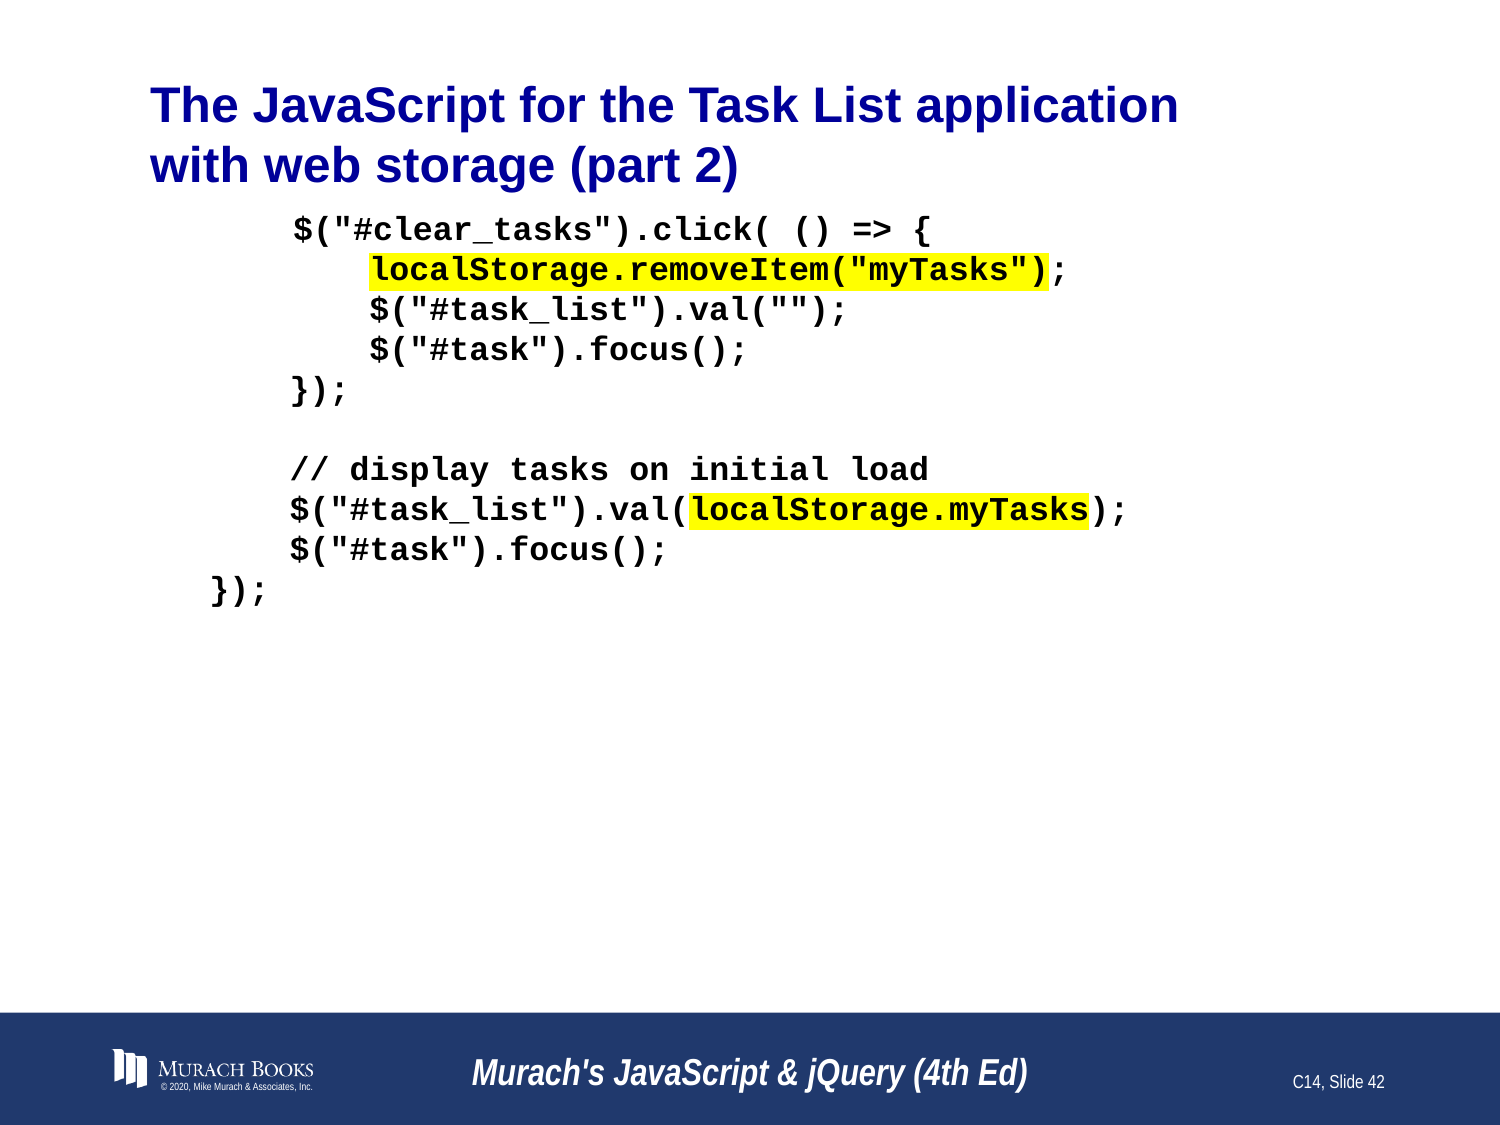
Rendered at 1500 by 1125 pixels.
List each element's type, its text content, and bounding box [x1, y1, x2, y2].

slide_number Murach's JavaScript & jQuery (4th Ed) [463, 1025, 1050, 1100]
title The JavaScript for the Task List application with web storage (part 2) [150, 72, 1350, 194]
list $("#clear_tasks").click( () => { localStorage.removeItem("myTasks"); $("#task_list").val(""); $("#task").focus(); }); // display tasks on initial load $("#task_list").val(localStorage.myTasks); $("#task").focus(); }); [137, 200, 1350, 1000]
slide_number C14, Slide 42 [1087, 1025, 1400, 1100]
footer © 2020, Mike Murach & Associates, Inc. [12, 1025, 463, 1100]
